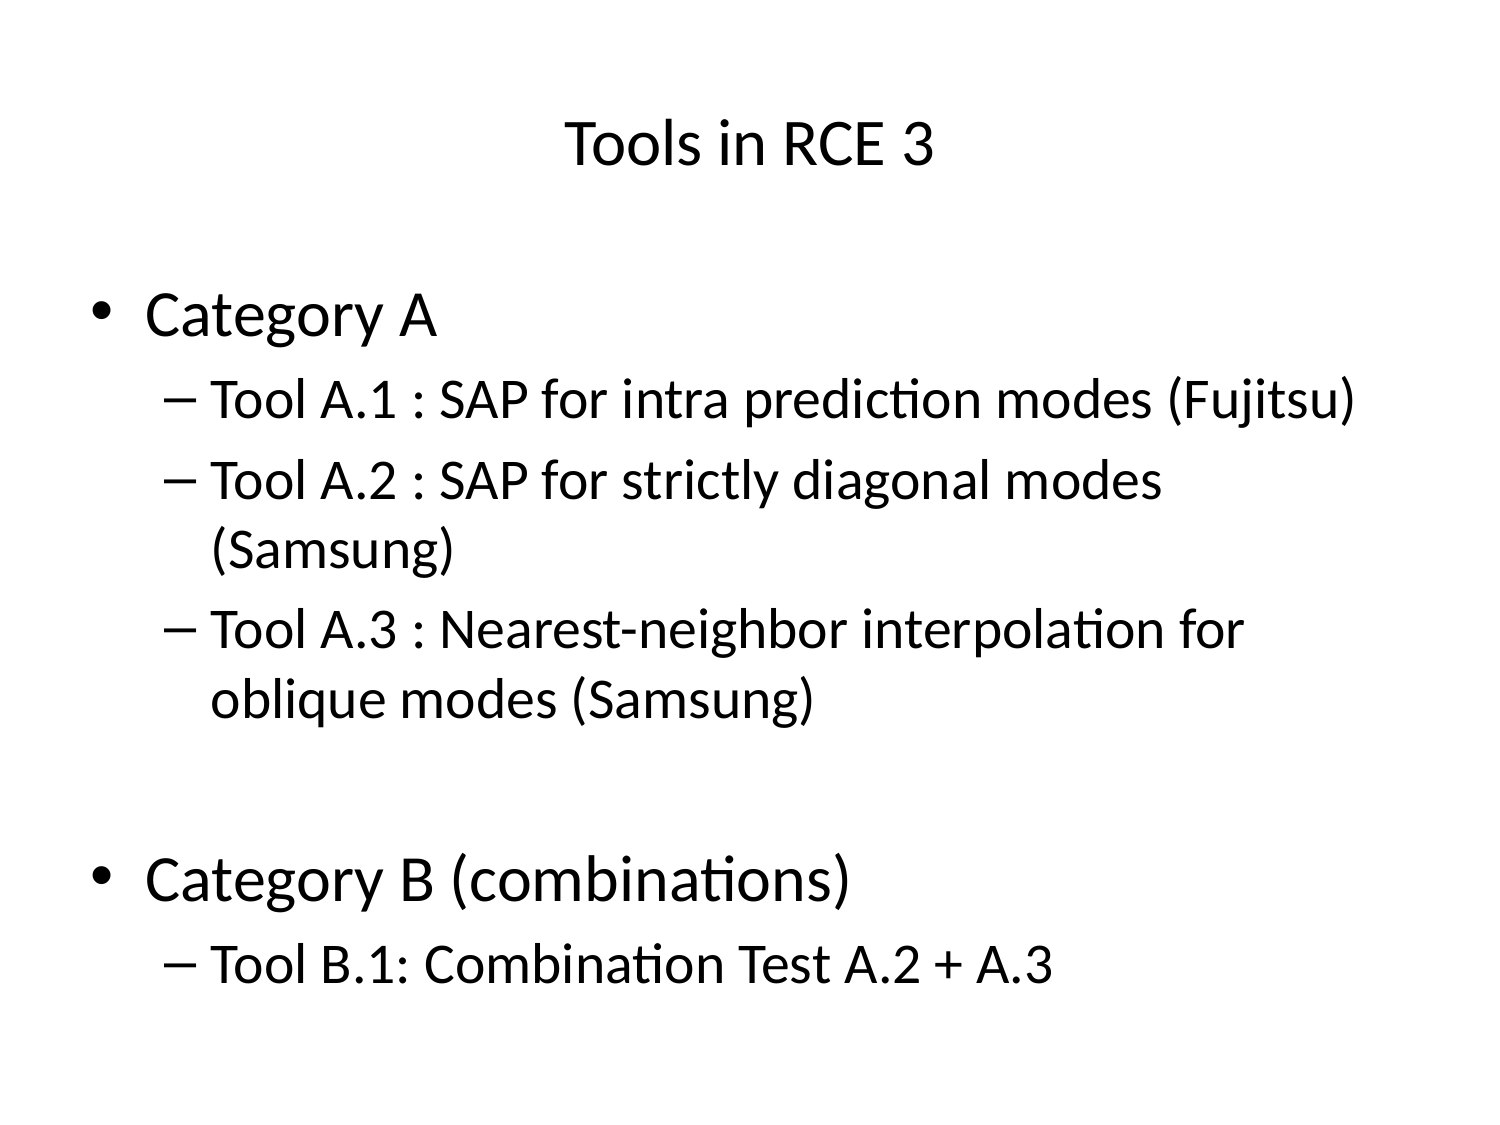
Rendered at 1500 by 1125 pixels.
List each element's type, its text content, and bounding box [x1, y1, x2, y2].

list Category A Tool A.1 : SAP for intra prediction modes (Fujitsu) Tool A.2 : SAP for strictly diagonal modes (Samsung) Tool A.3 : Nearest-neighbor interpolation for oblique modes (Samsung) Category B (combinations) Tool B.1: Combination Test A.2 + A.3 [75, 262, 1425, 1005]
title Tools in RCE 3 [75, 45, 1425, 233]
